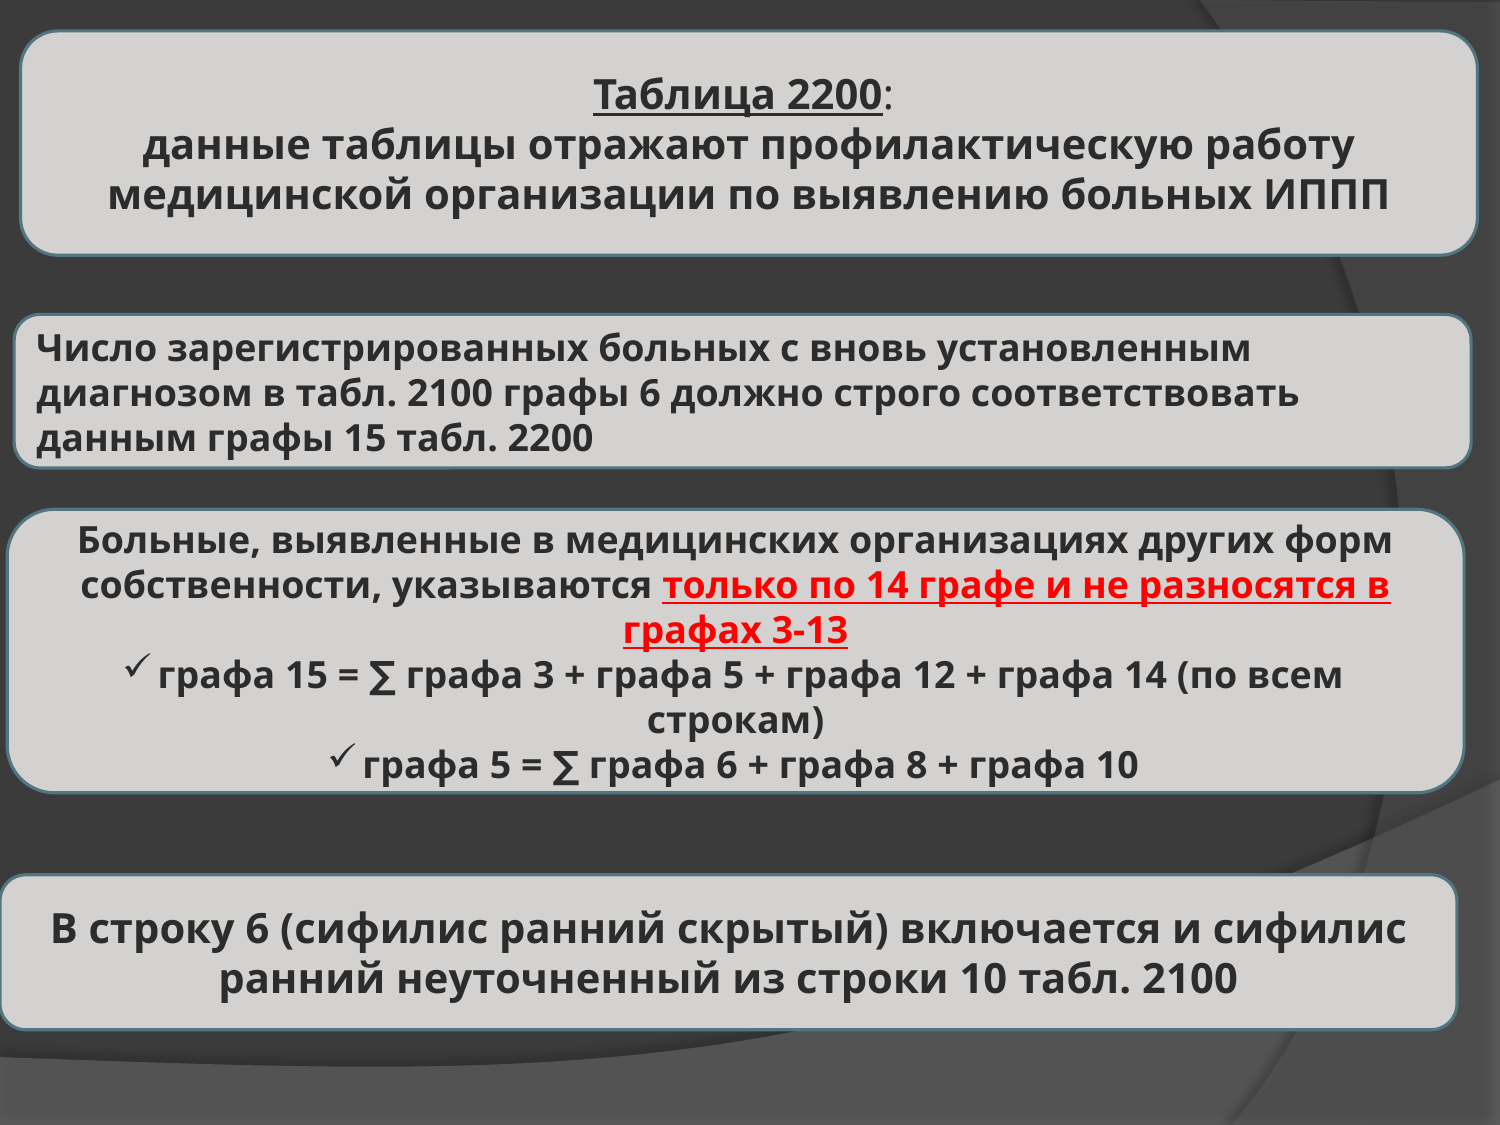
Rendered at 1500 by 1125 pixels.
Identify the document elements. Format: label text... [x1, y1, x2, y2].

text_box Число зарегистрированных больных с вновь установленным диагнозом в табл. 2100 графы 6 должно строго соответствовать данным графы 15 табл. 2200 [12, 312, 1473, 470]
text_box Таблица 2200: данные таблицы отражают профилактическую работу медицинской организации по выявлению больных ИППП [18, 29, 1480, 257]
text_box В строку 6 (сифилис ранний скрытый) включается и сифилис ранний неуточненный из строки 10 табл. 2100 [0, 873, 1459, 1032]
text_box Больные, выявленные в медицинских организациях других форм собственности, указываются только по 14 графе и не разносятся в графах 3-13 графа 15 = ∑ графа 3 + графа 5 + графа 12 + графа 14 (по всем строкам) графа 5 = ∑ графа 6 + графа 8 + графа 10 [5, 507, 1466, 795]
